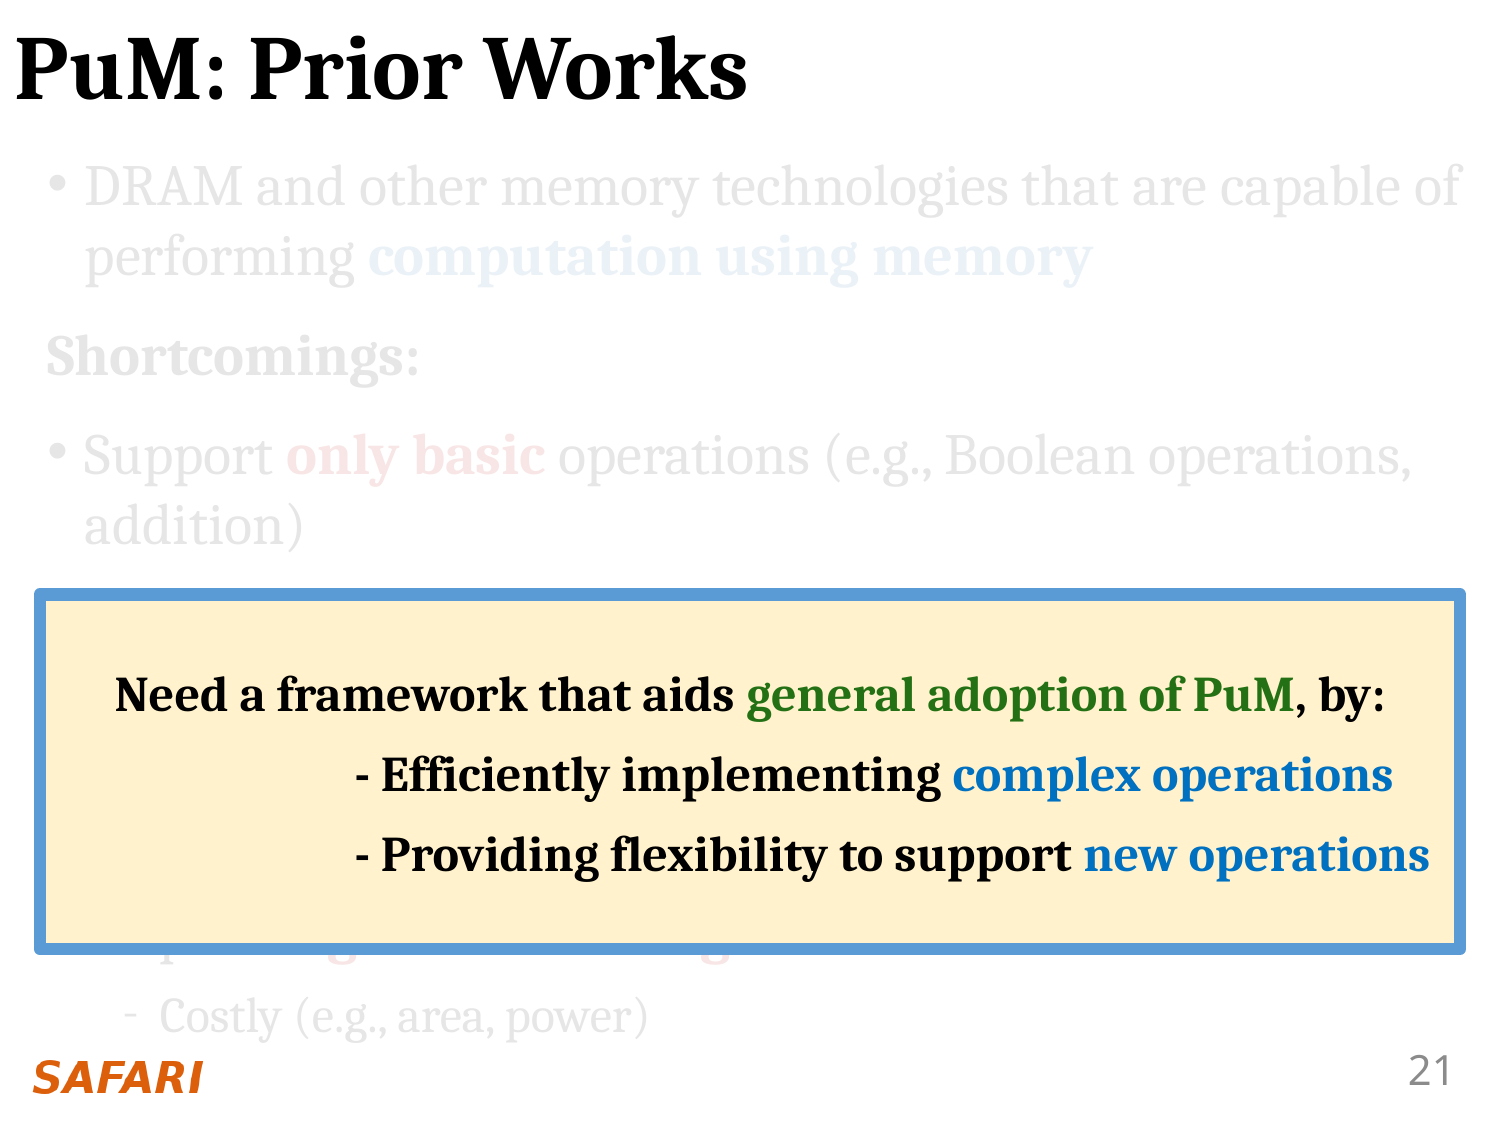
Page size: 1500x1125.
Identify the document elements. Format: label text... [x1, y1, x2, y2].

picture [31, 1051, 209, 1104]
text_box DRAM and other memory technologies that are capable of performing computation using memory Shortcomings: Support only basic operations (e.g., Boolean operations, addition) Not widely applicable Support a limited set of operations Lack the flexibility to support new operations Require significant changes to the DRAM Costly (e.g., area, power) [32, 1051, 1480, 1082]
text_box [0, 133, 1500, 1051]
text_box Need a framework that aids general adoption of PuM, by: - Efficiently implementing complex operations - Providing flexibility to support new operations [39, 594, 1460, 949]
title PuM: Prior Works [0, 13, 1475, 133]
